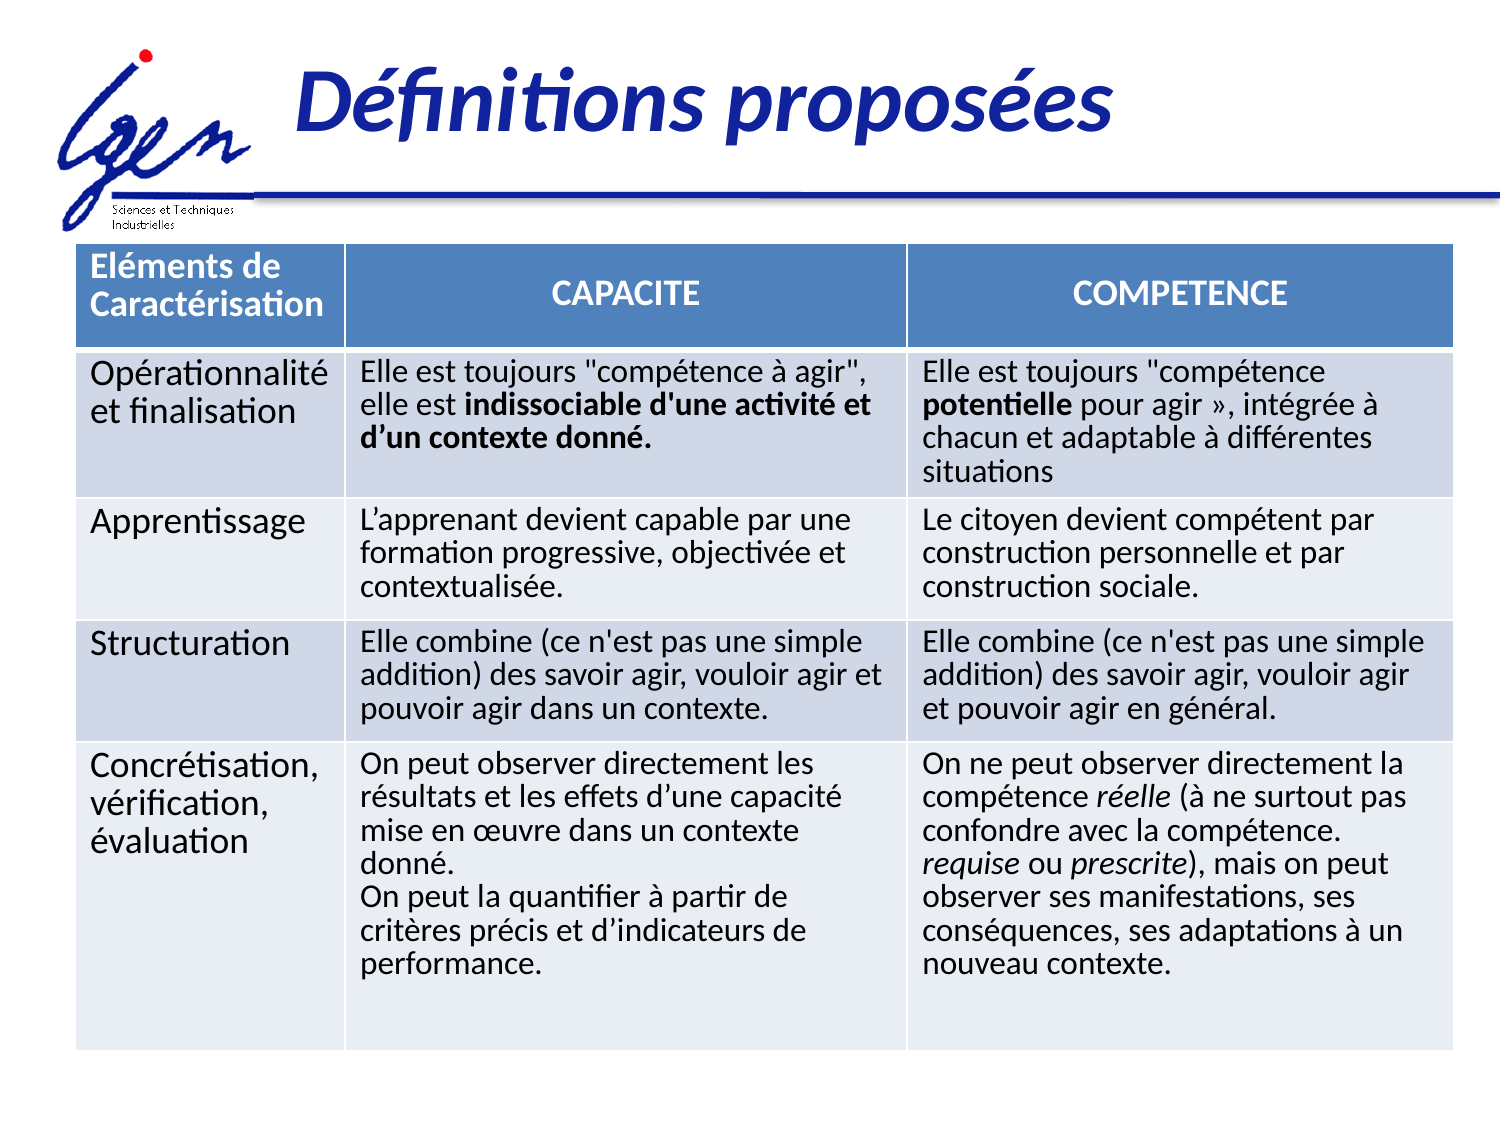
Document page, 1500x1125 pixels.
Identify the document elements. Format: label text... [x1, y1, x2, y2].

table_header Eléments de Caractérisation [76, 244, 344, 347]
table_header COMPETENCE [908, 244, 1453, 347]
table_cell Elle combine (ce n'est pas une simple addition) des savoir agir, vouloir agir et pouvoir agir en général. [908, 621, 1453, 741]
table_cell Elle est toujours "compétence potentielle pour agir », intégrée à chacun et adaptable à différentes situations [908, 353, 1453, 497]
title Définitions proposées [279, 1, 1425, 189]
table_cell L’apprenant devient capable par une formation progressive, objectivée et contextualisée. [346, 499, 906, 619]
table_cell Concrétisation, vérification, évaluation [76, 743, 344, 1050]
table_cell Elle est toujours "compétence à agir", elle est indissociable d'une activité et d’un contexte donné. [346, 353, 906, 497]
table_cell Apprentissage [76, 499, 344, 619]
table_cell Opérationnalité et finalisation [76, 353, 344, 497]
table_cell Structuration [76, 621, 344, 741]
table_cell On ne peut observer directement la compétence réelle (à ne surtout pas confondre avec la compétence. requise ou prescrite), mais on peut observer ses manifestations, ses conséquences, ses adaptations à un nouveau contexte. [908, 743, 1453, 1050]
table_header CAPACITE [346, 244, 906, 347]
picture [48, 47, 254, 235]
table_cell On peut observer directement les résultats et les effets d’une capacité mise en œuvre dans un contexte donné. On peut la quantifier à partir de critères précis et d’indicateurs de performance. [346, 743, 906, 1050]
table_cell Le citoyen devient compétent par construction personnelle et par construction sociale. [908, 499, 1453, 619]
table_cell Elle combine (ce n'est pas une simple addition) des savoir agir, vouloir agir et pouvoir agir dans un contexte. [346, 621, 906, 741]
